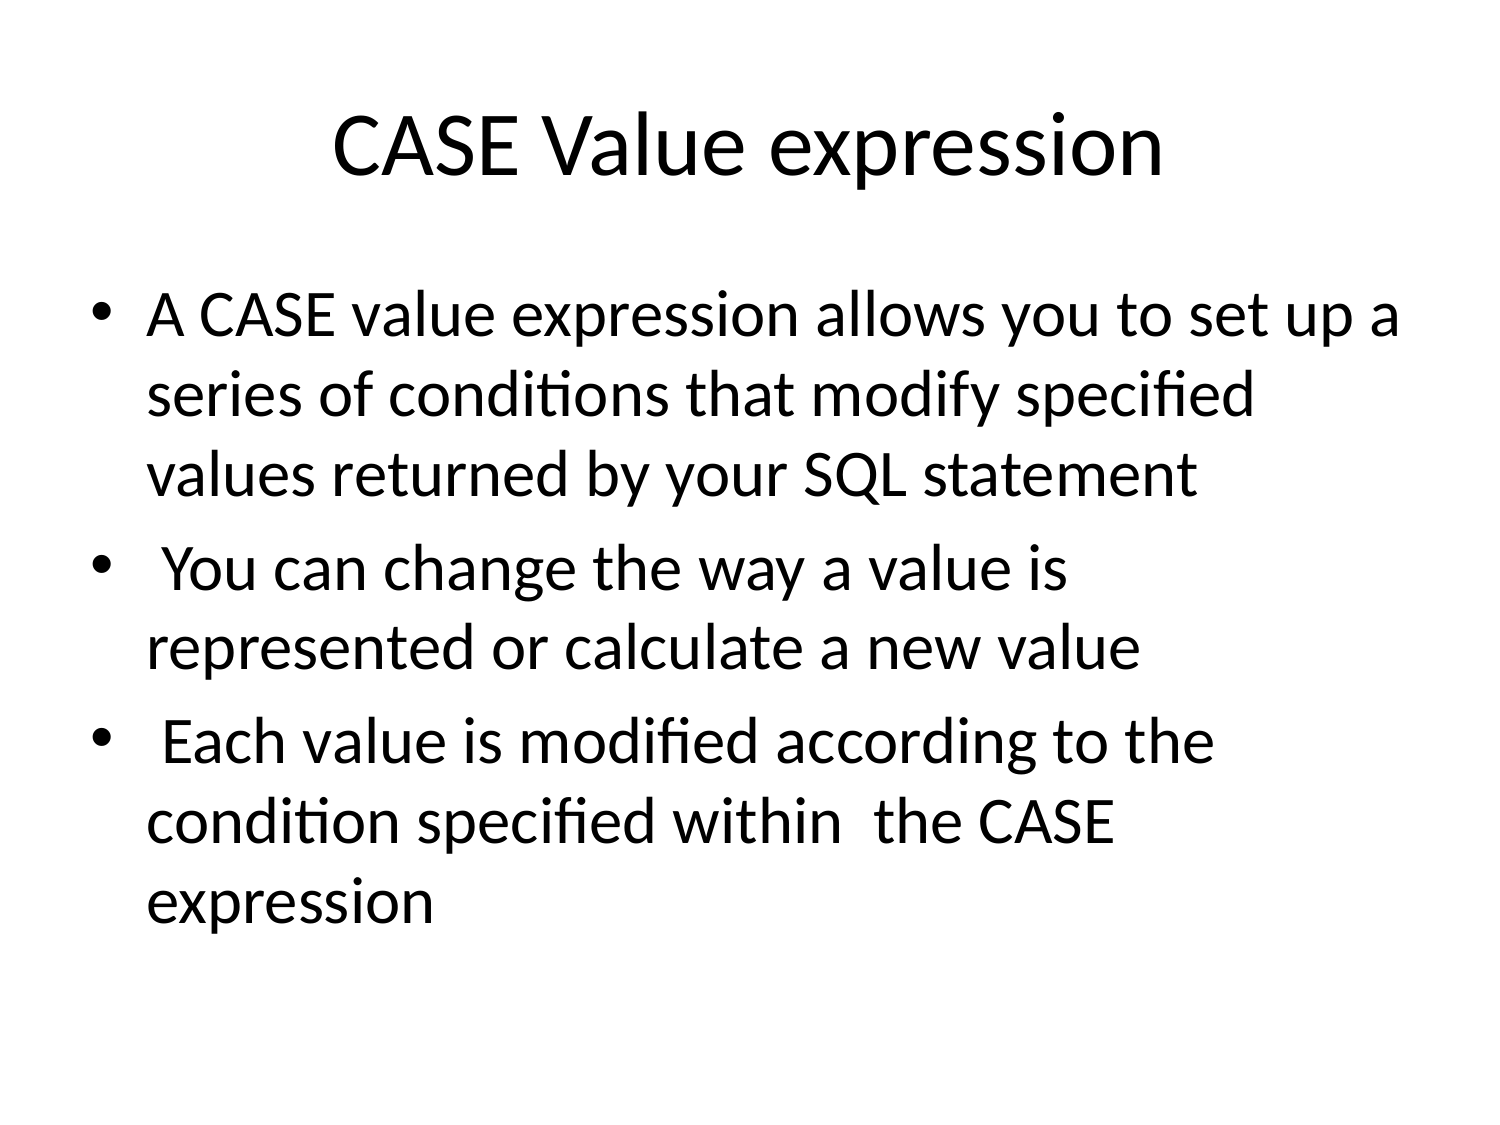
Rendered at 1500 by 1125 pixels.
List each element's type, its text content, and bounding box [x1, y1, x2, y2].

list A CASE value expression allows you to set up a series of conditions that modify specified values returned by your SQL statement You can change the way a value is represented or calculate a new value Each value is modified according to the condition specified within the CASE expression [75, 262, 1425, 1005]
title CASE Value expression [75, 45, 1425, 233]
